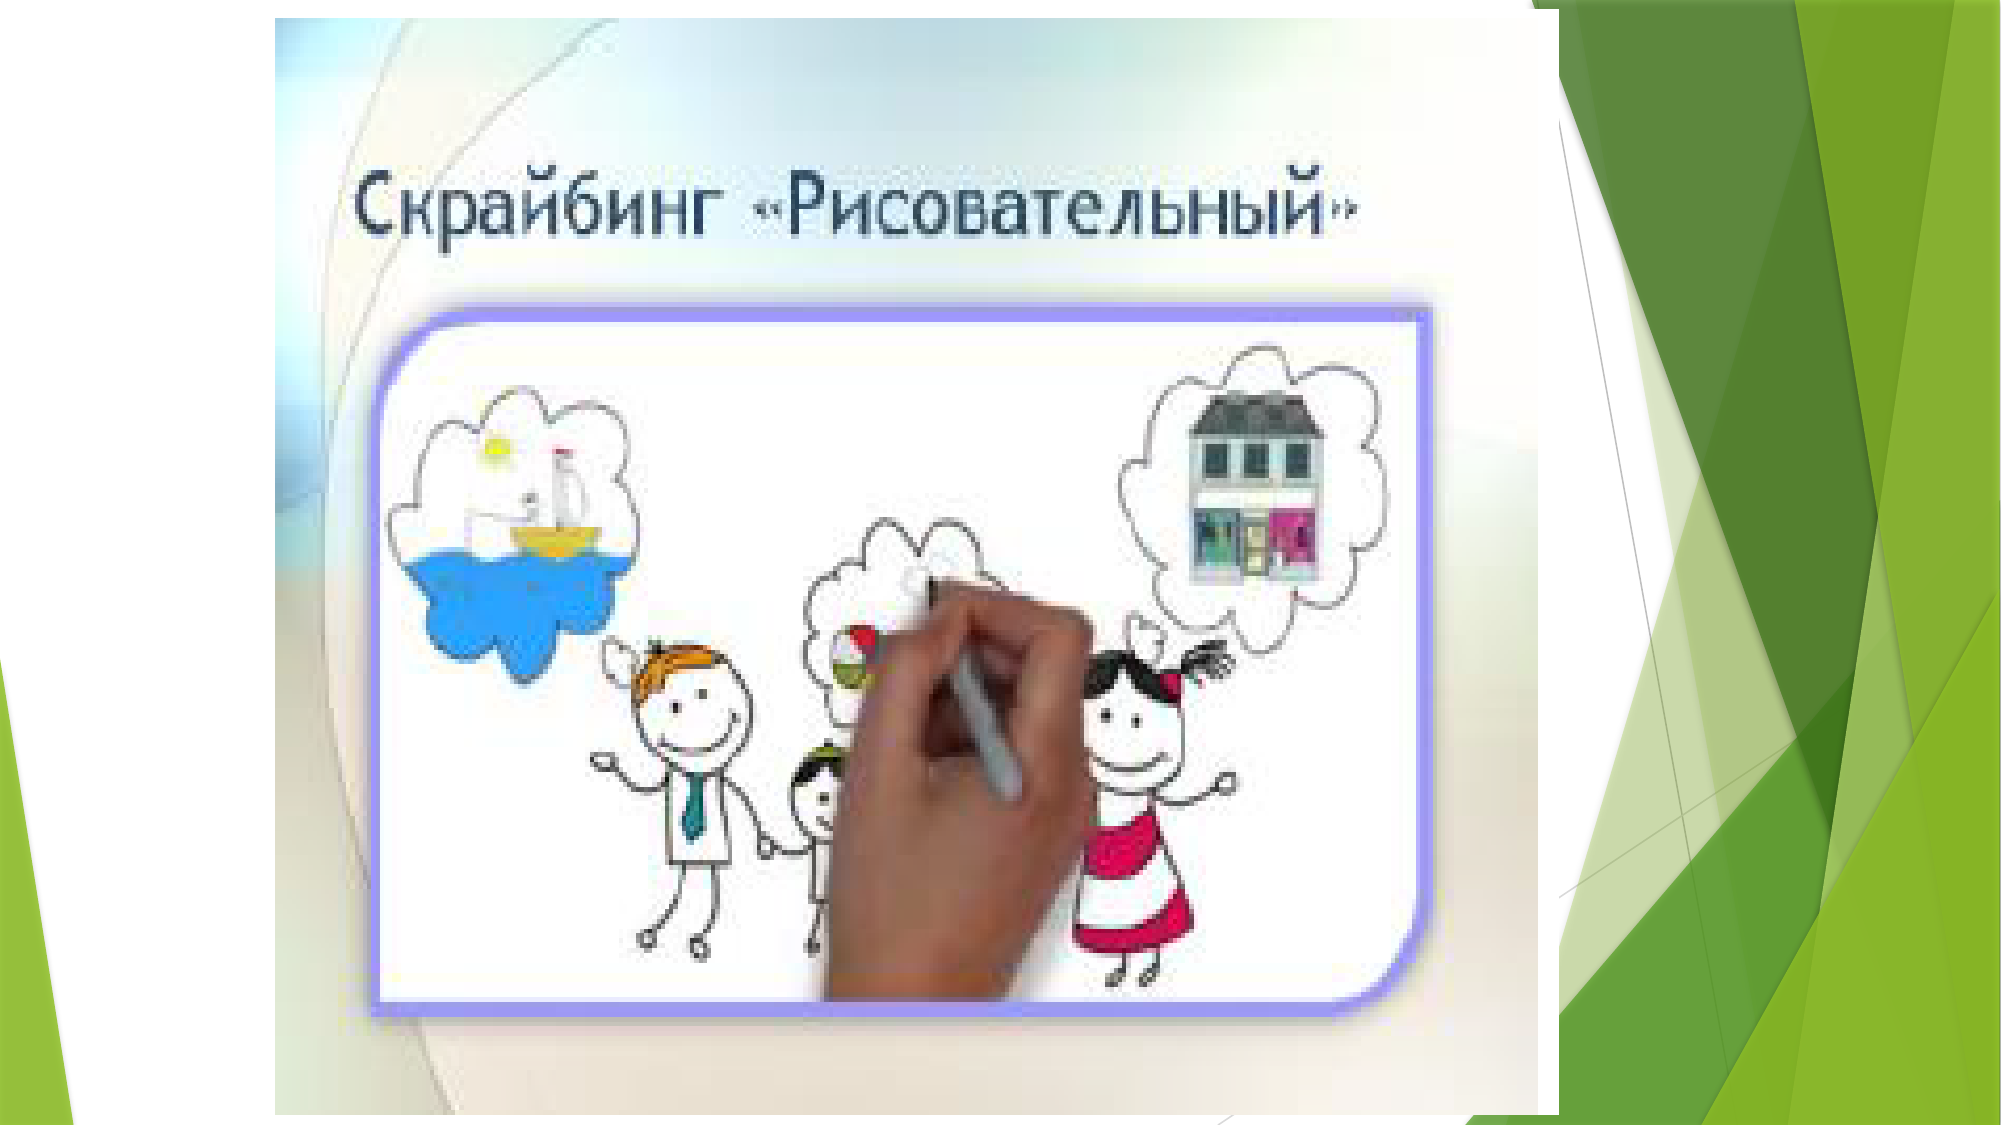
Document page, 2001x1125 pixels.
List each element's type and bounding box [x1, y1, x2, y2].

picture [267, 9, 1560, 1116]
